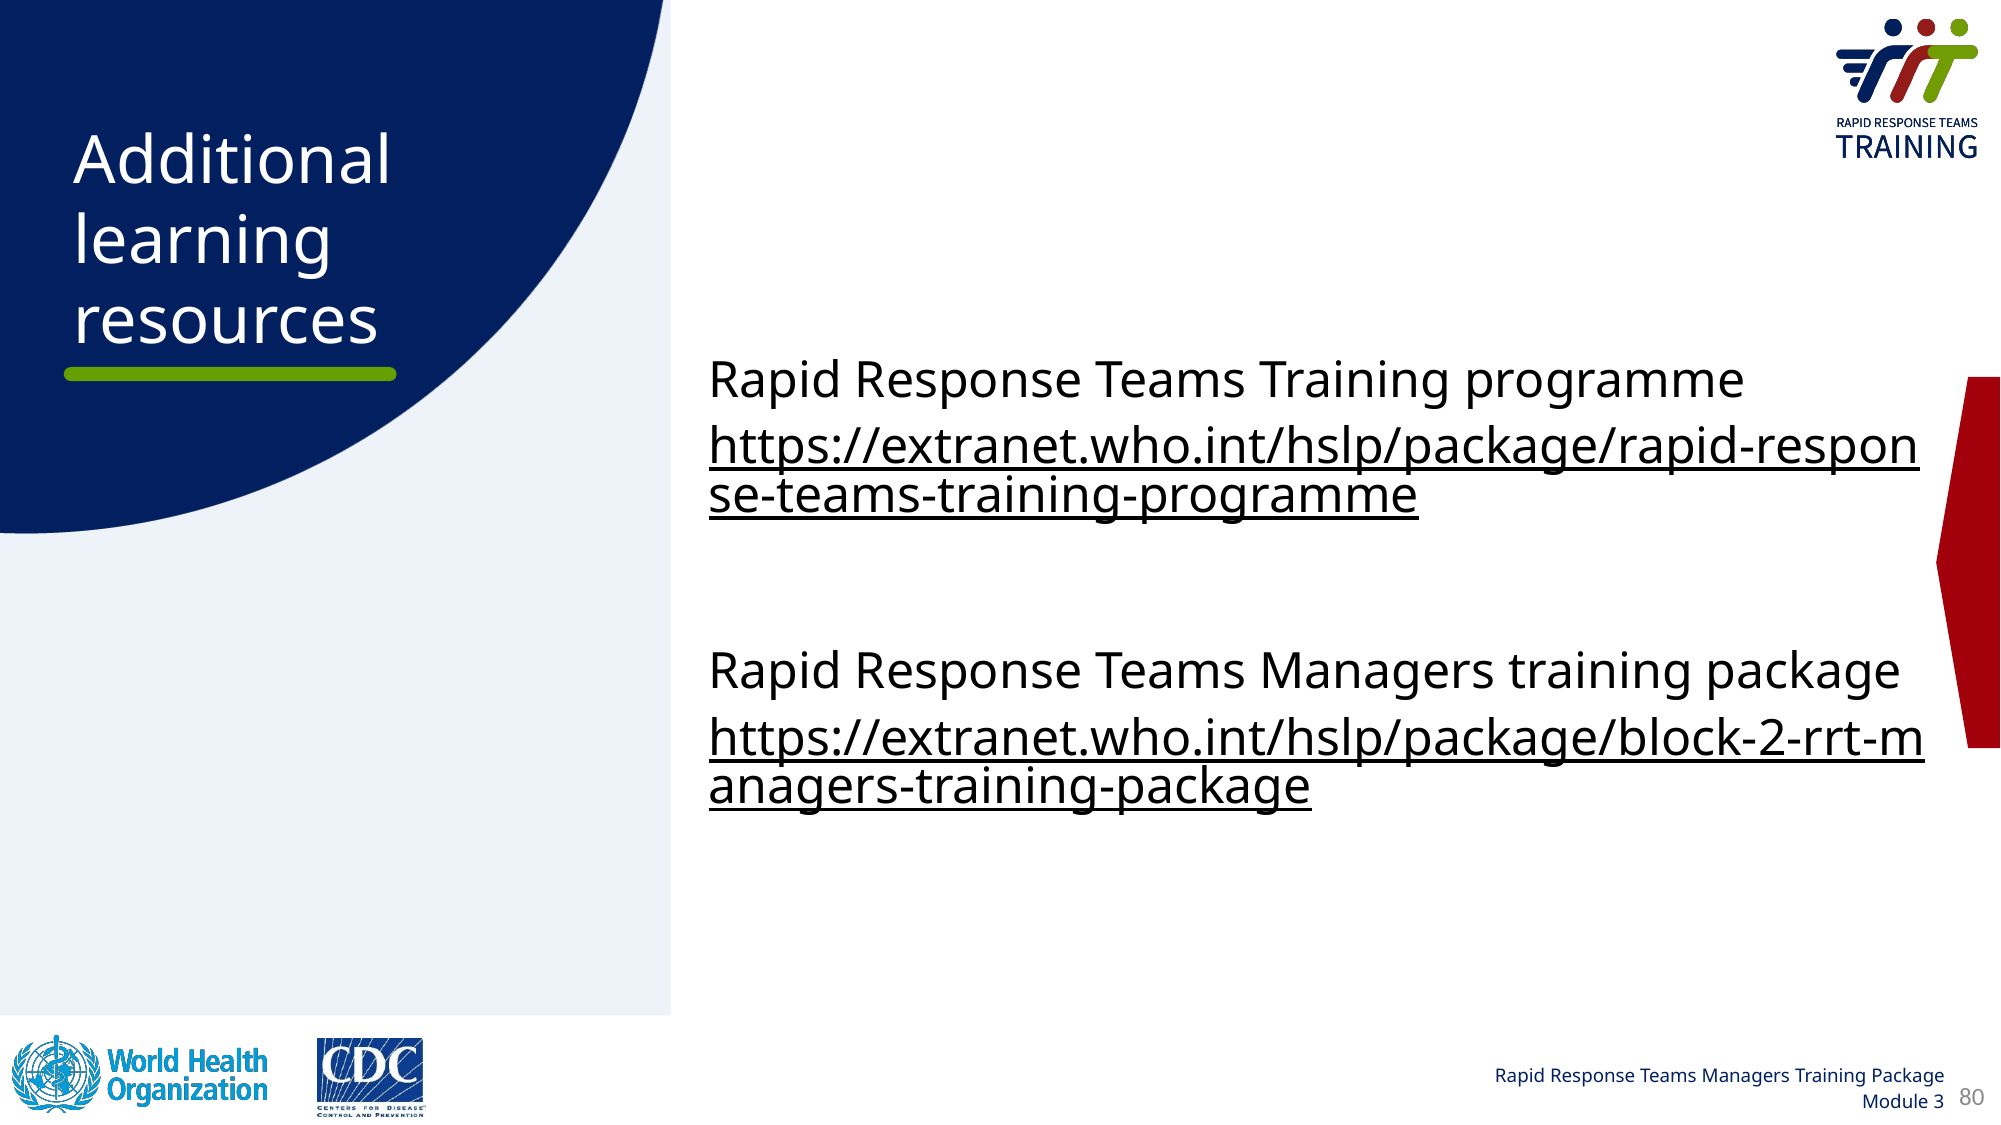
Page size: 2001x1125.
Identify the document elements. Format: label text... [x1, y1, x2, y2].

picture [12, 1083, 48, 1113]
picture [71, 1053, 90, 1091]
picture [24, 1054, 36, 1087]
picture [1835, 19, 1978, 167]
picture [30, 1083, 37, 1091]
picture [50, 1108, 62, 1113]
picture [46, 1056, 54, 1062]
slide_number 80 [1918, 1067, 2000, 1125]
picture [40, 1062, 47, 1070]
picture [22, 1062, 26, 1077]
picture [317, 1038, 426, 1117]
list Rapid Response Teams Training programme https://extranet.who.int/hslp/package/rapid-response-teams-training-programme Rapid Response Teams Managers training package https://extranet.who.int/hslp/package/block-2-rrt-managers-training-package [700, 137, 1937, 1049]
picture [59, 1035, 267, 1113]
picture [0, 0, 670, 538]
picture [34, 1054, 43, 1078]
picture [36, 1088, 78, 1105]
picture [12, 1035, 54, 1068]
